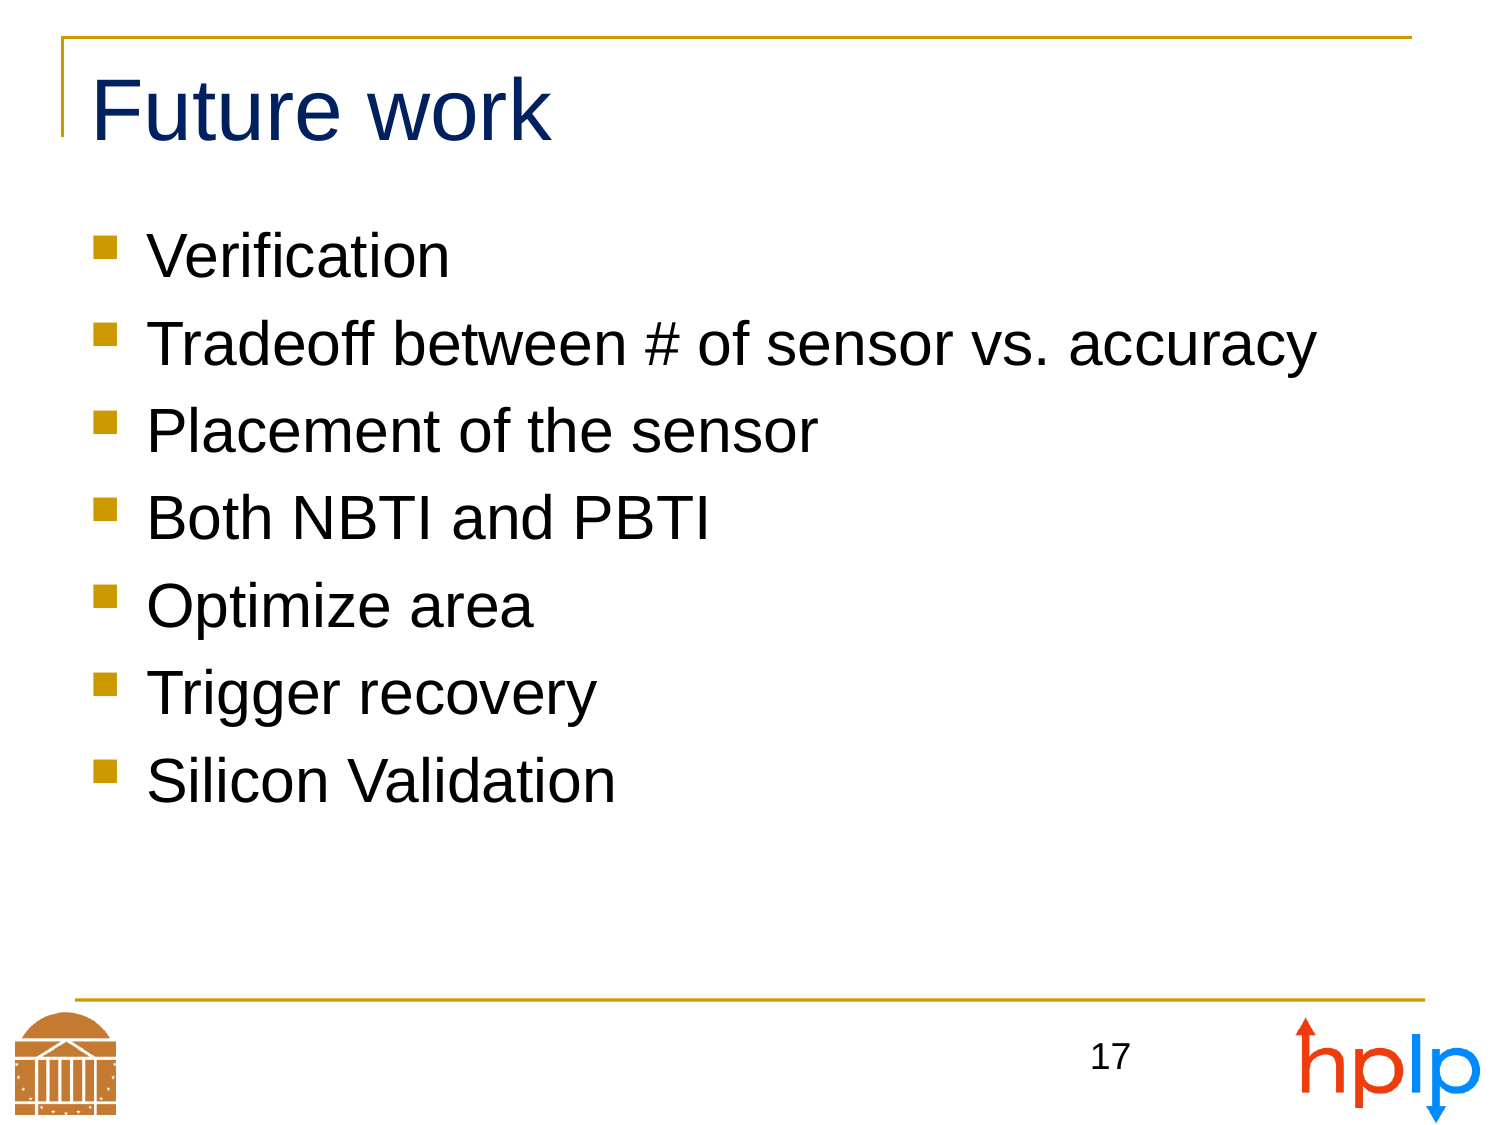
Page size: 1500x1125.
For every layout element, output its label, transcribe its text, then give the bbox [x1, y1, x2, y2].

slide_number 17 [1074, 1024, 1425, 1100]
picture [1257, 999, 1500, 1125]
picture [15, 1012, 116, 1115]
list Verification Tradeoff between # of sensor vs. accuracy Placement of the sensor Both NBTI and PBTI Optimize area Trigger recovery Silicon Validation [75, 207, 1425, 866]
title Future work [75, 45, 1425, 183]
